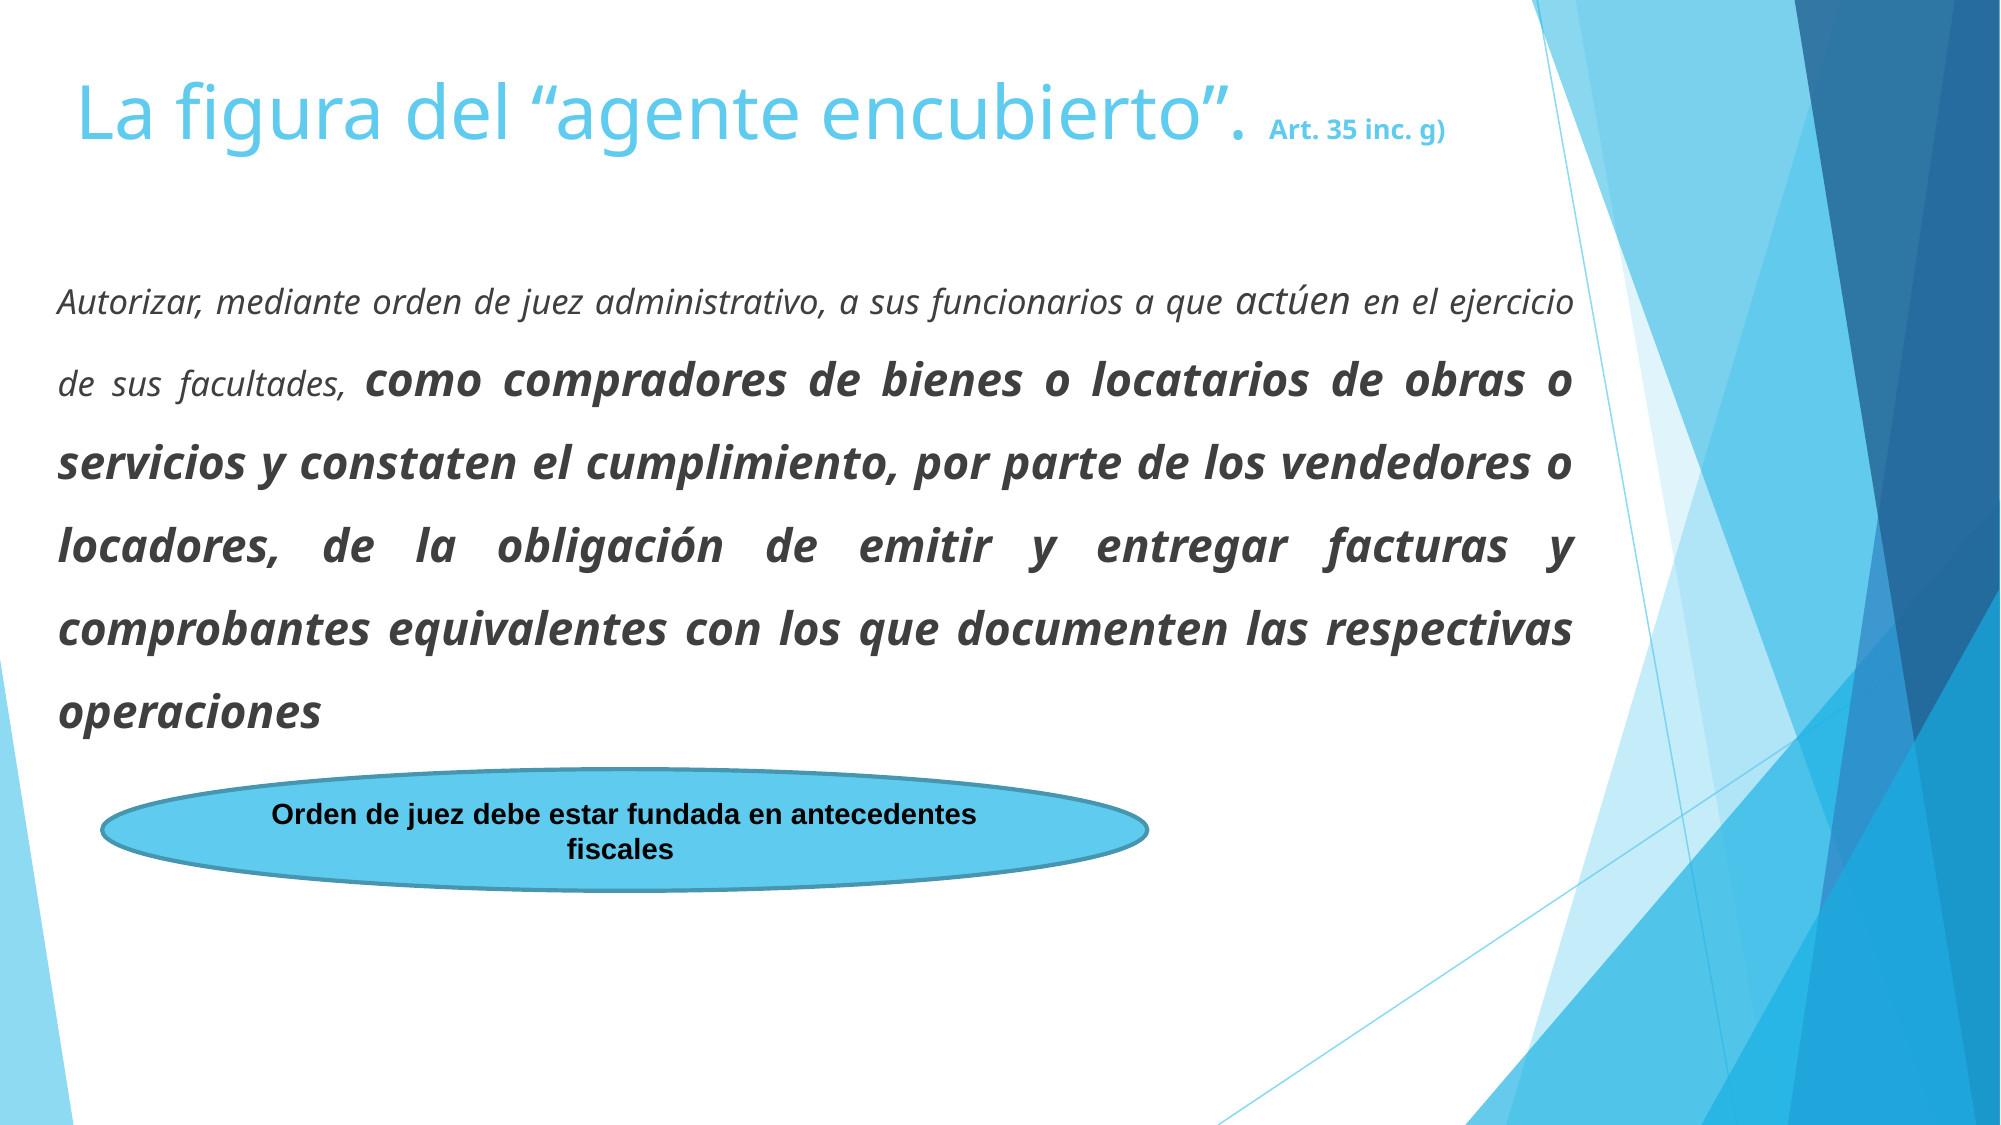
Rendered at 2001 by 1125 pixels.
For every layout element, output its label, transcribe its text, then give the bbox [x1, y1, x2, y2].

text_box Orden de juez debe estar fundada en antecedentes fiscales [100, 767, 1150, 893]
title La figura del “agente encubierto”. Art. 35 inc. g) [60, 56, 1562, 197]
list Autorizar, mediante orden de juez administrativo, a sus funcionarios a que actúen en el ejercicio de sus facultades, como compradores de bienes o locatarios de obras o servicios y constaten el cumplimiento, por parte de los vendedores o locadores, de la obligación de emitir y entregar facturas y comprobantes equivalentes con los que documenten las respectivas operaciones [42, 245, 1590, 1044]
